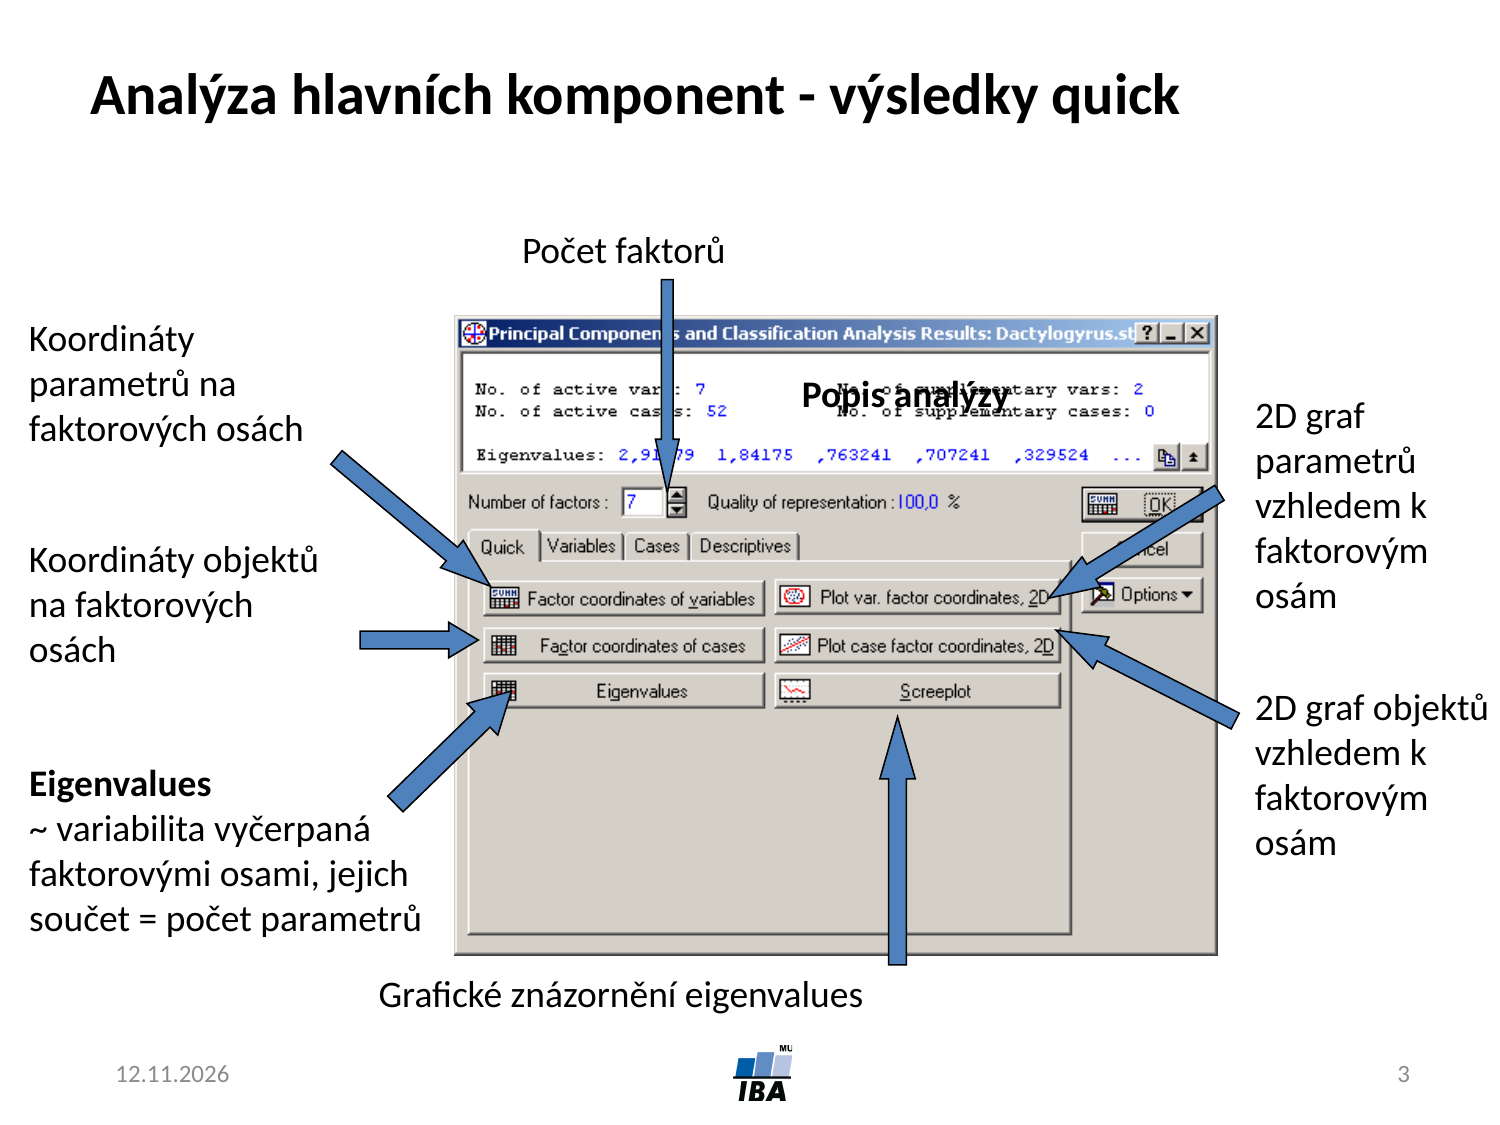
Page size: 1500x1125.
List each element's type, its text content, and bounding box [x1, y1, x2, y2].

text_box Grafické znázornění eigenvalues [363, 962, 879, 1023]
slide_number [100, 1043, 451, 1103]
text_box 2D graf objektů vzhledem k faktorovým osám [1240, 675, 1500, 870]
text_box [387, 736, 449, 812]
picture [454, 315, 1218, 957]
text_box [360, 622, 449, 658]
title Analýza hlavních komponent - výsledky quick [75, 45, 1425, 138]
text_box 2D graf parametrů vzhledem k faktorovým osám [1240, 384, 1483, 624]
text_box [1221, 703, 1240, 729]
text_box [330, 450, 449, 571]
text_box Počet faktorů [507, 218, 741, 279]
text_box [661, 279, 674, 313]
slide_number 3 [1074, 1043, 1425, 1103]
text_box Koordináty parametrů na faktorových osách [14, 306, 361, 457]
text_box Eigenvalues ~ variabilita vyčerpaná faktorovými osami, jejich součet = počet parametrů [14, 751, 449, 946]
text_box Koordináty objektů na faktorových osách [14, 527, 361, 678]
